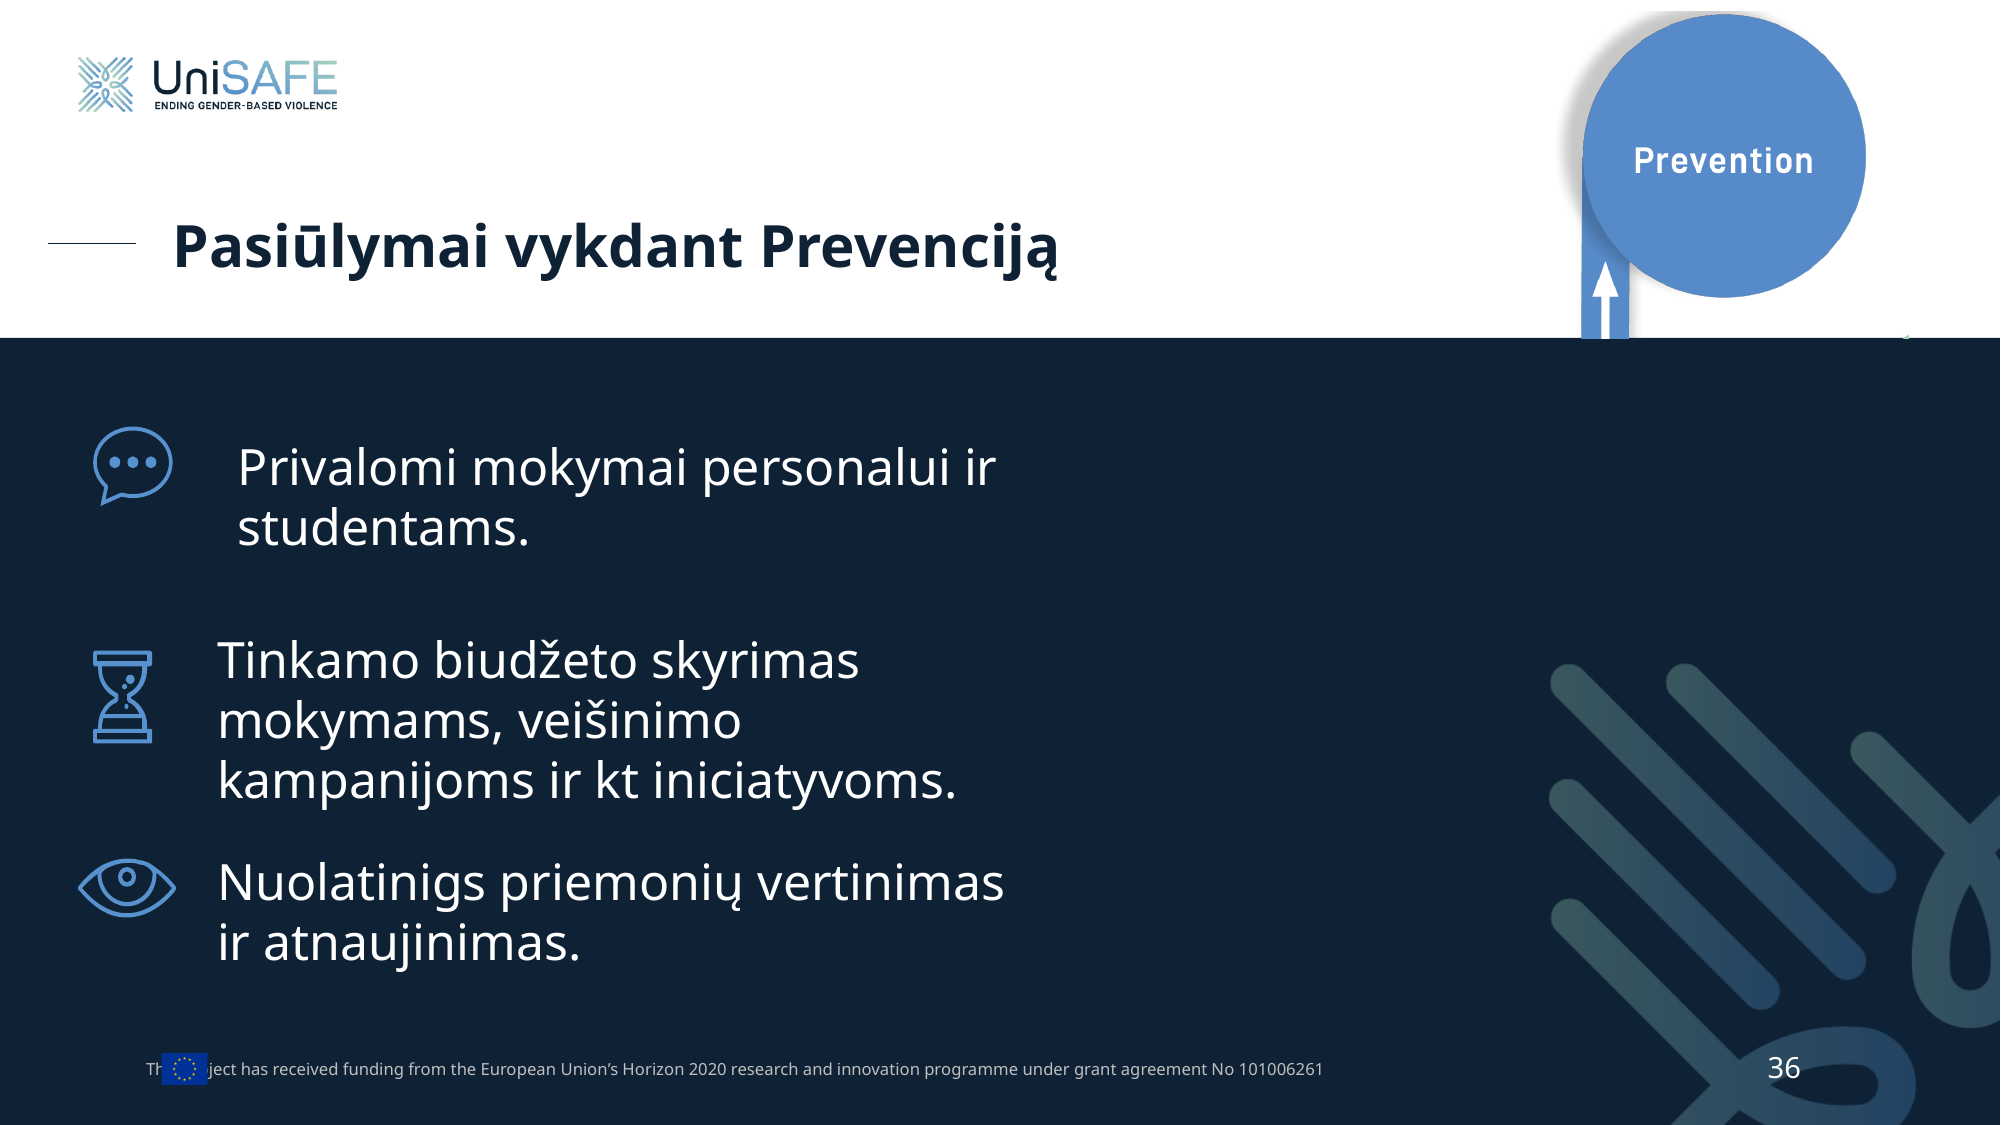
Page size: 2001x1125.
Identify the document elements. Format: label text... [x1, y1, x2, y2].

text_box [93, 650, 153, 744]
picture [1488, 11, 1910, 340]
picture [78, 57, 337, 112]
text_box Privalomi mokymai personalui ir studentams. [222, 427, 1135, 563]
text_box Nuolatinigs priemonių vertinimas ir atnaujinimas. [202, 843, 1035, 979]
title Pasiūlymai vykdant Prevenciją [172, 185, 1488, 313]
text_box [93, 426, 173, 507]
text_box Tinkamo biudžeto skyrimas mokymams, veišinimo kampanijoms ir kt iniciatyvoms. [202, 621, 1079, 817]
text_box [78, 858, 176, 918]
